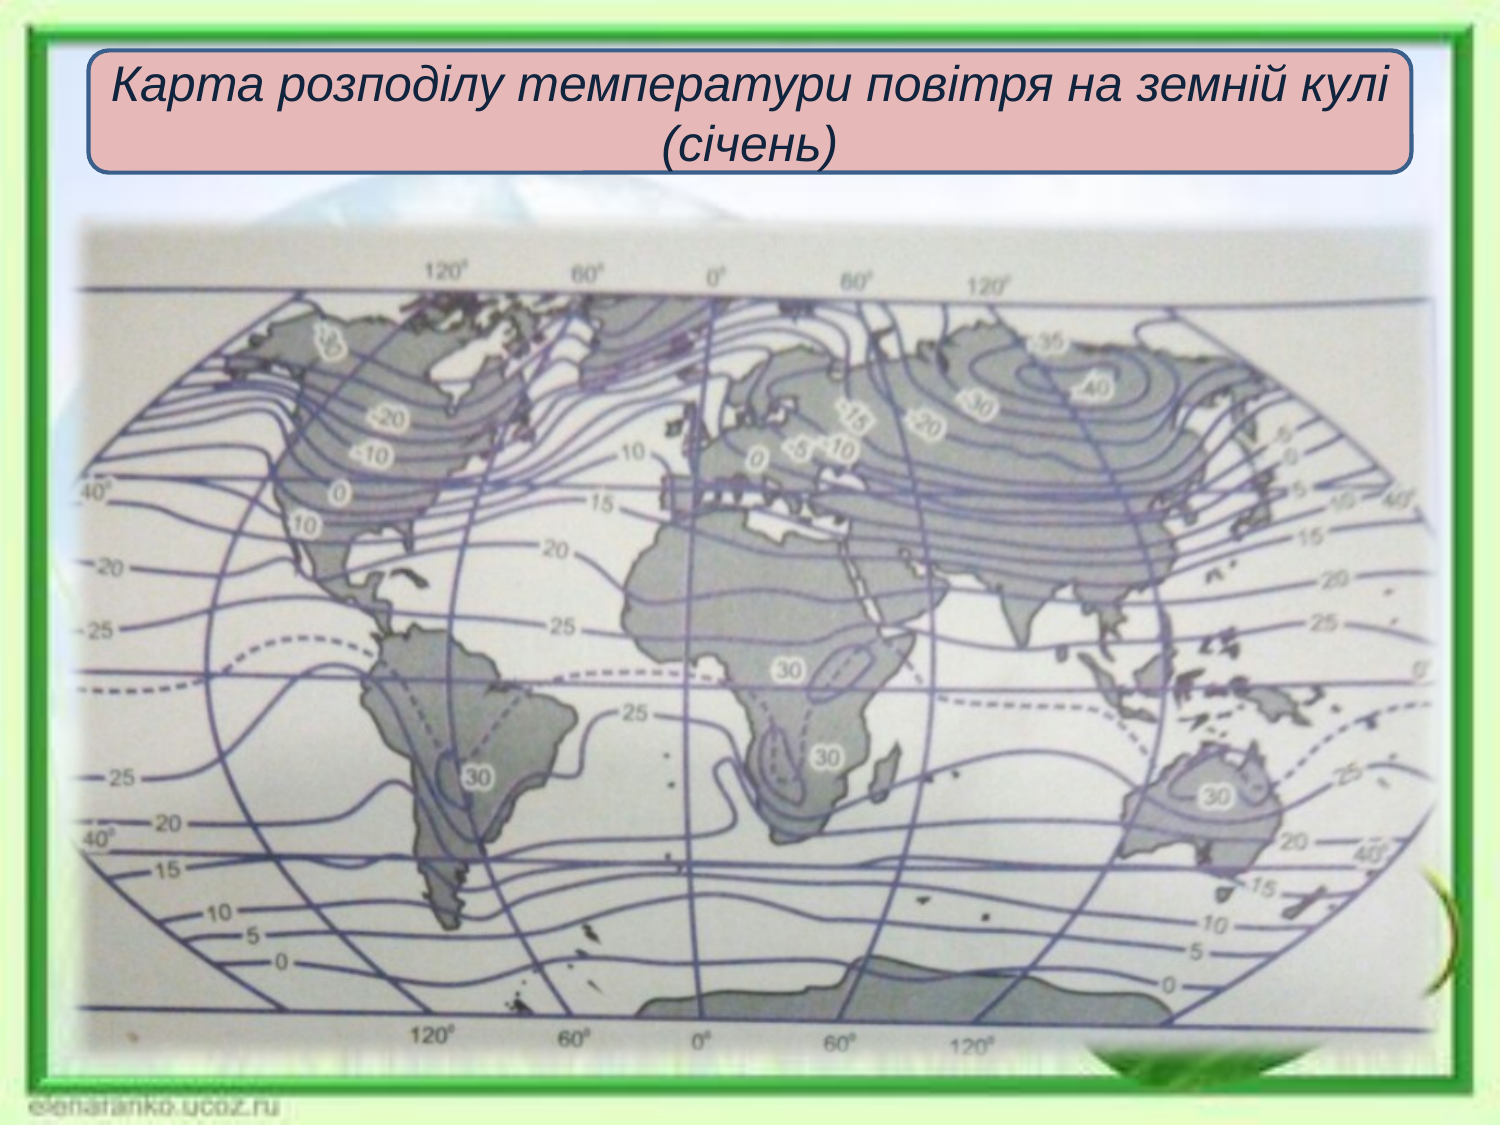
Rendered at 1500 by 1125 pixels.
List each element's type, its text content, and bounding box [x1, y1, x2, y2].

picture [0, 0, 1500, 1125]
text_box Карта розподілу температури повітря на земній кулі (січень) [86, 48, 1414, 175]
